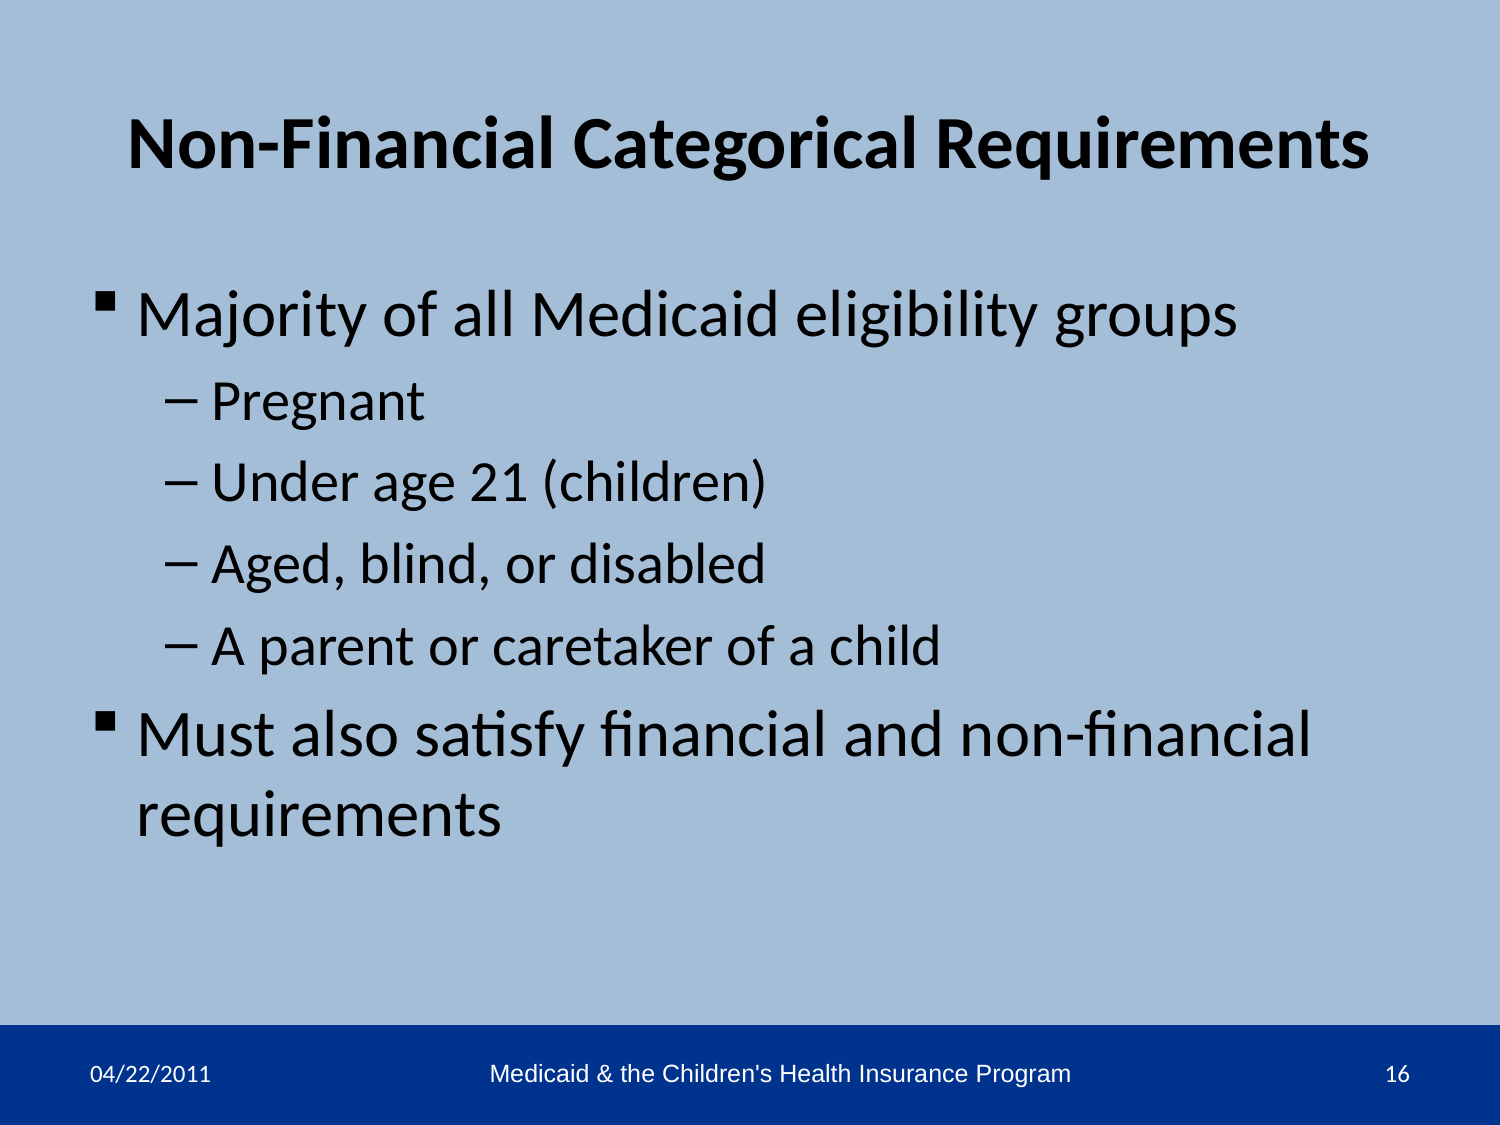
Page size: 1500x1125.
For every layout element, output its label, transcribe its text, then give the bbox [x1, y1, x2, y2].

footer Medicaid & the Children's Health Insurance Program [287, 1042, 1275, 1103]
title Non-Financial Categorical Requirements [74, 44, 1426, 233]
slide_number 16 [1275, 1042, 1425, 1103]
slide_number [75, 1042, 287, 1103]
list Majority of all Medicaid eligibility groups Pregnant Under age 21 (children) Aged, blind, or disabled A parent or caretaker of a child Must also satisfy financial and non-financial requirements [74, 262, 1426, 1006]
